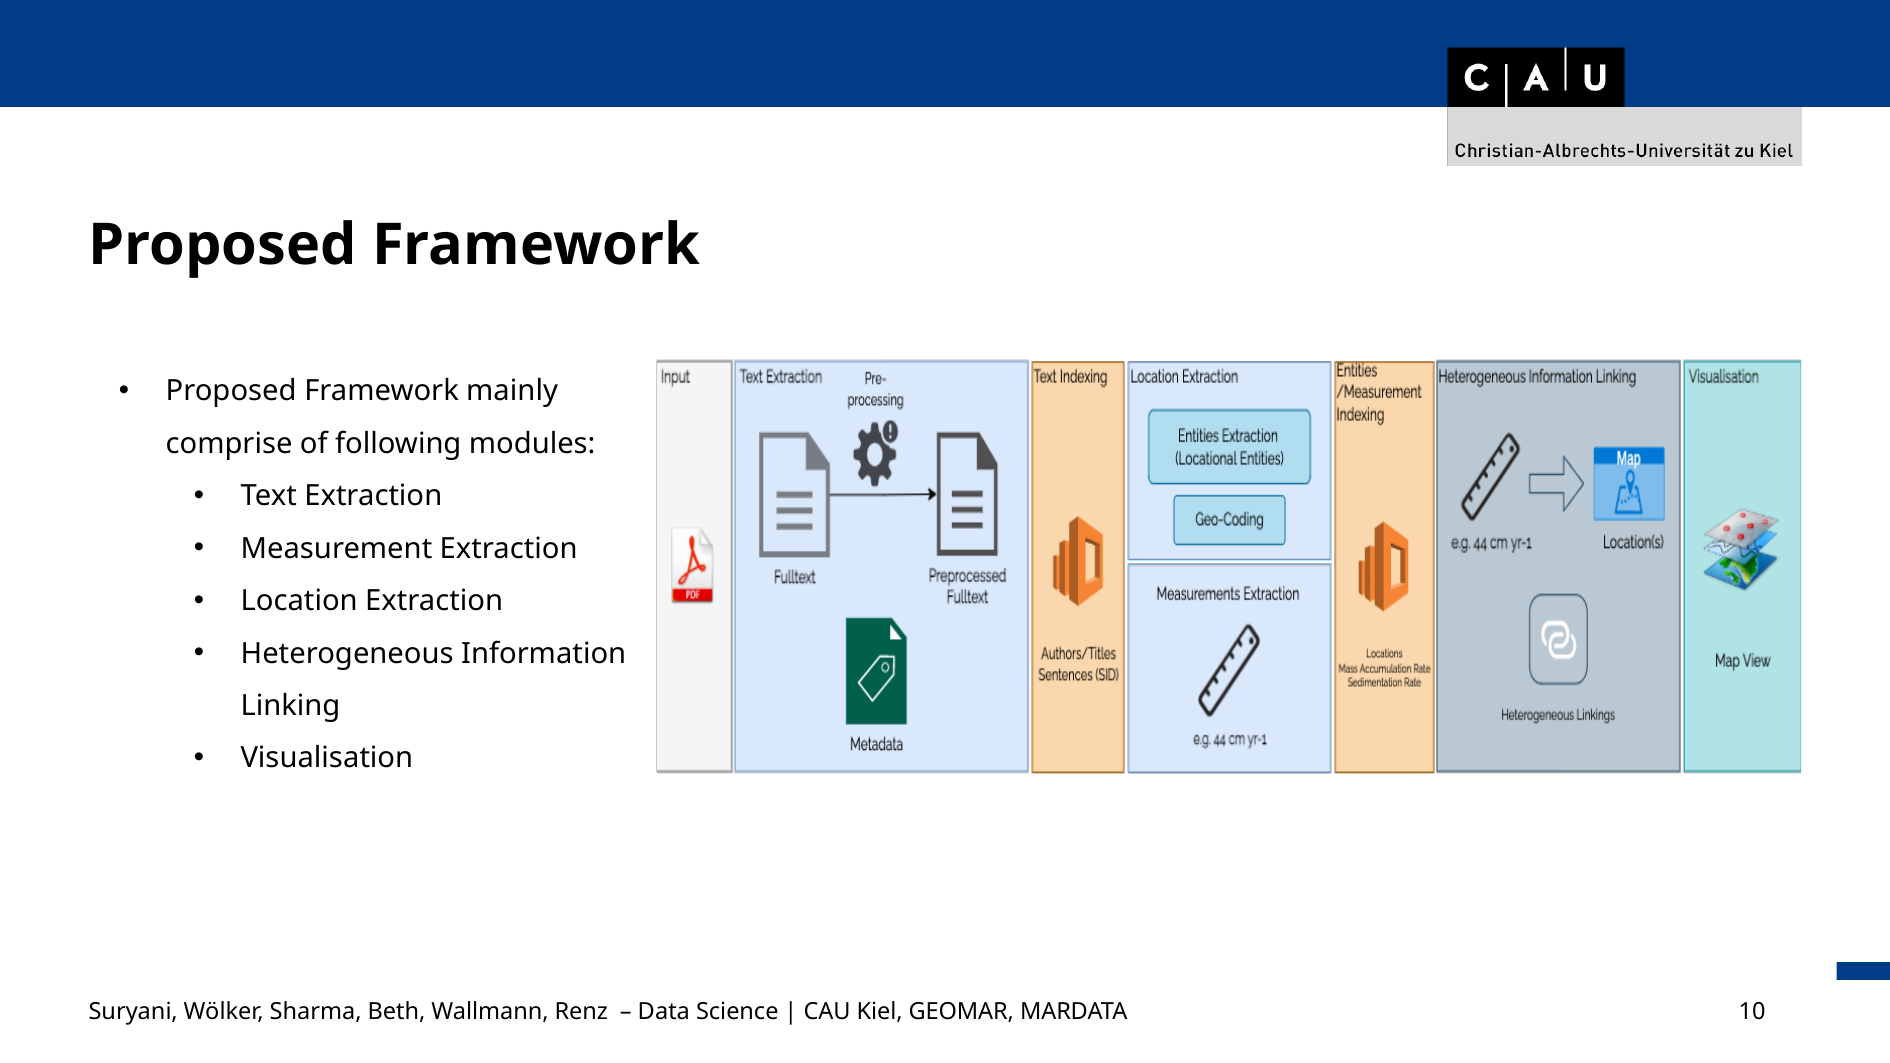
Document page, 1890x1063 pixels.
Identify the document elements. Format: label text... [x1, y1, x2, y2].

picture [656, 354, 1802, 775]
text_box Proposed Framework [88, 206, 1743, 313]
picture [0, 0, 1890, 166]
text_box Suryani, Wölker, Sharma, Beth, Wallmann, Renz – Data Science | CAU Kiel, GEOMAR, MARDATA 10 [88, 980, 1802, 1028]
text_box Proposed Framework mainly comprise of following modules: Text Extraction Measurement Extraction Location Extraction Heterogeneous Information Linking Visualisation [88, 354, 657, 869]
